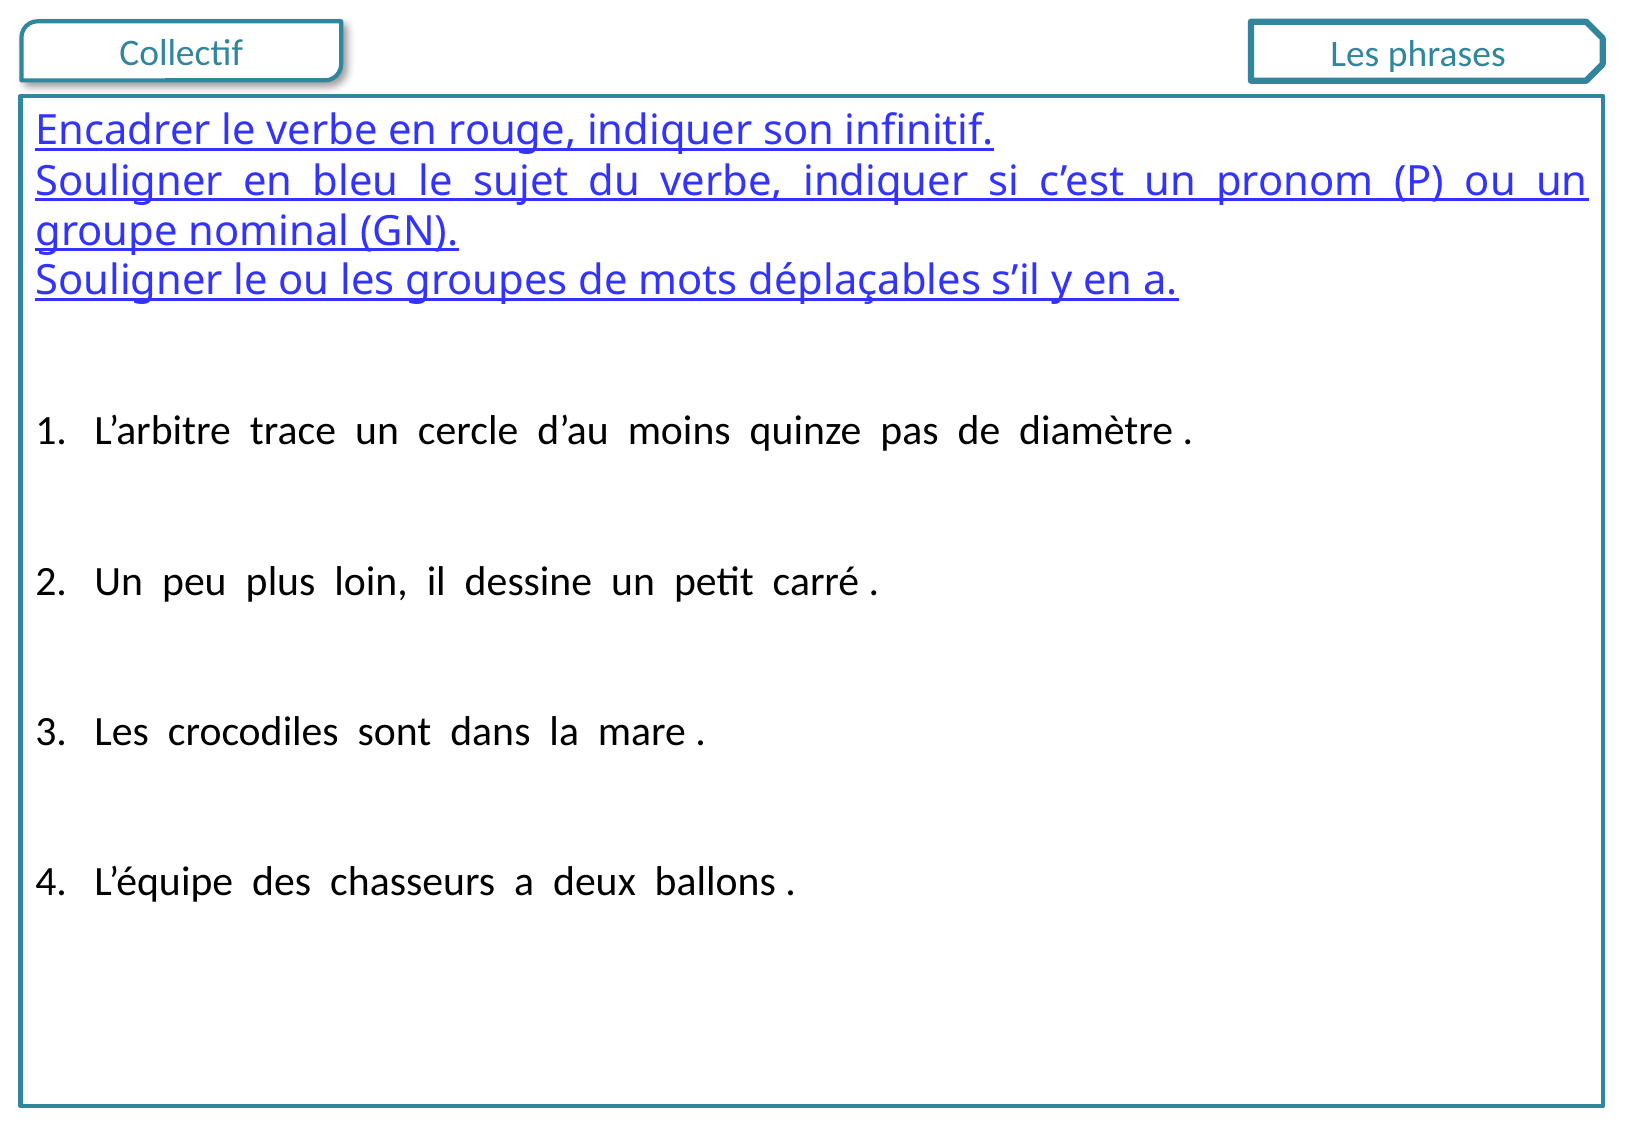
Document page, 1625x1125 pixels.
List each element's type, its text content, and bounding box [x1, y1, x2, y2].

list Les phrases [1251, 21, 1585, 81]
list Encadrer le verbe en rouge, indiquer son infinitif. Souligner en bleu le sujet du verbe, indiquer si c’est un pronom (P) ou un groupe nominal (GN). Souligner le ou les groupes de mots déplaçables s’il y en a. L’arbitre trace un cercle d’au moins quinze pas de diamètre . Un peu plus loin, il dessine un petit carré . Les crocodiles sont dans la mare . L’équipe des chasseurs a deux ballons . [18, 94, 1605, 1108]
